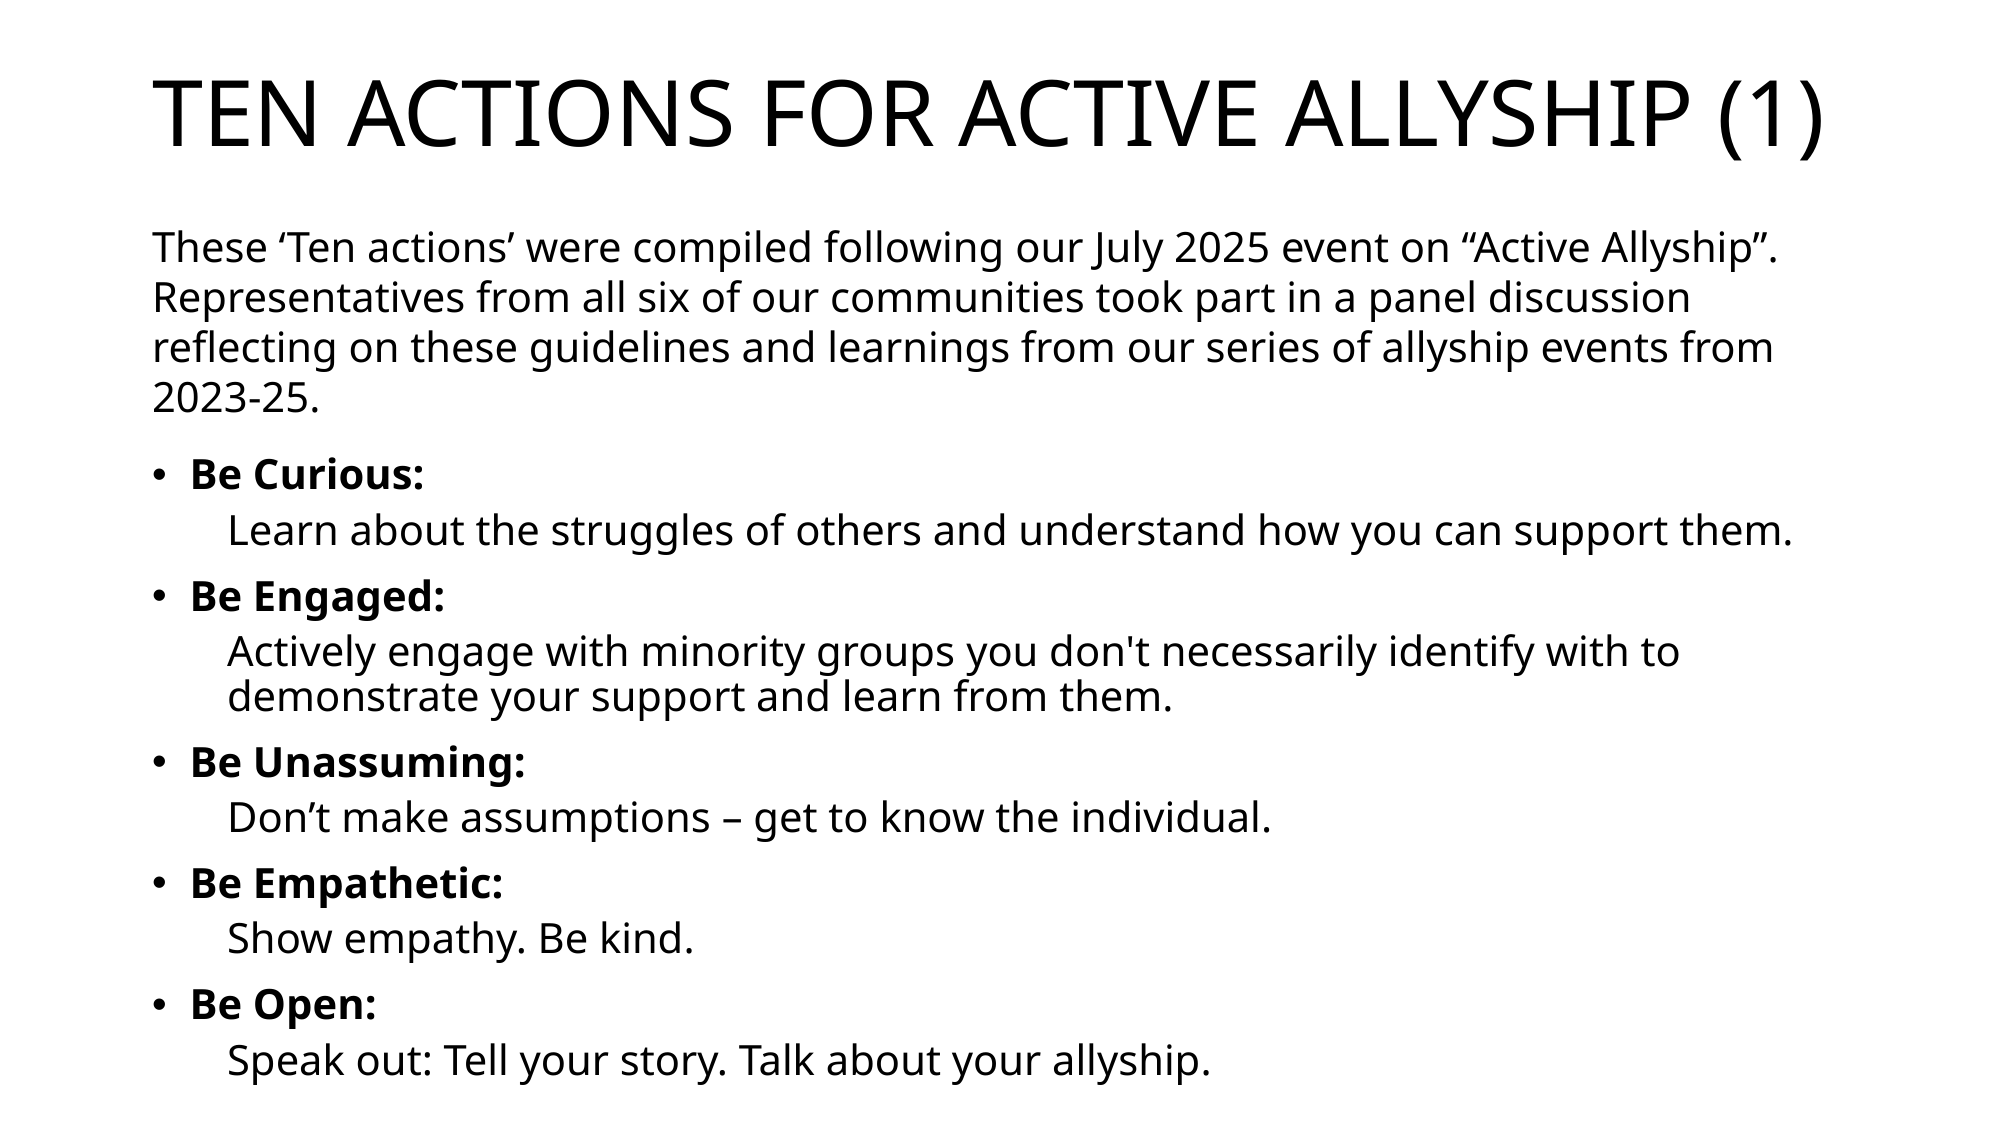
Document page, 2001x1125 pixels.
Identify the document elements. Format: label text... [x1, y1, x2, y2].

text_box TEN ACTIONS FOR ACTIVE ALLYSHIP (1) [137, 59, 1863, 213]
text_box These ‘Ten actions’ were compiled following our July 2025 event on “Active Allyship”. Representatives from all six of our communities took part in a panel discussion reflecting on these guidelines and learnings from our series of allyship events from 2023-25. Be Curious: Learn about the struggles of others and understand how you can support them. Be Engaged: Actively engage with minority groups you don't necessarily identify with to demonstrate your support and learn from them. Be Unassuming: Don’t make assumptions – get to know the individual. Be Empathetic: Show empathy. Be kind. Be Open: Speak out: Tell your story. Talk about your allyship. [137, 213, 1863, 1065]
